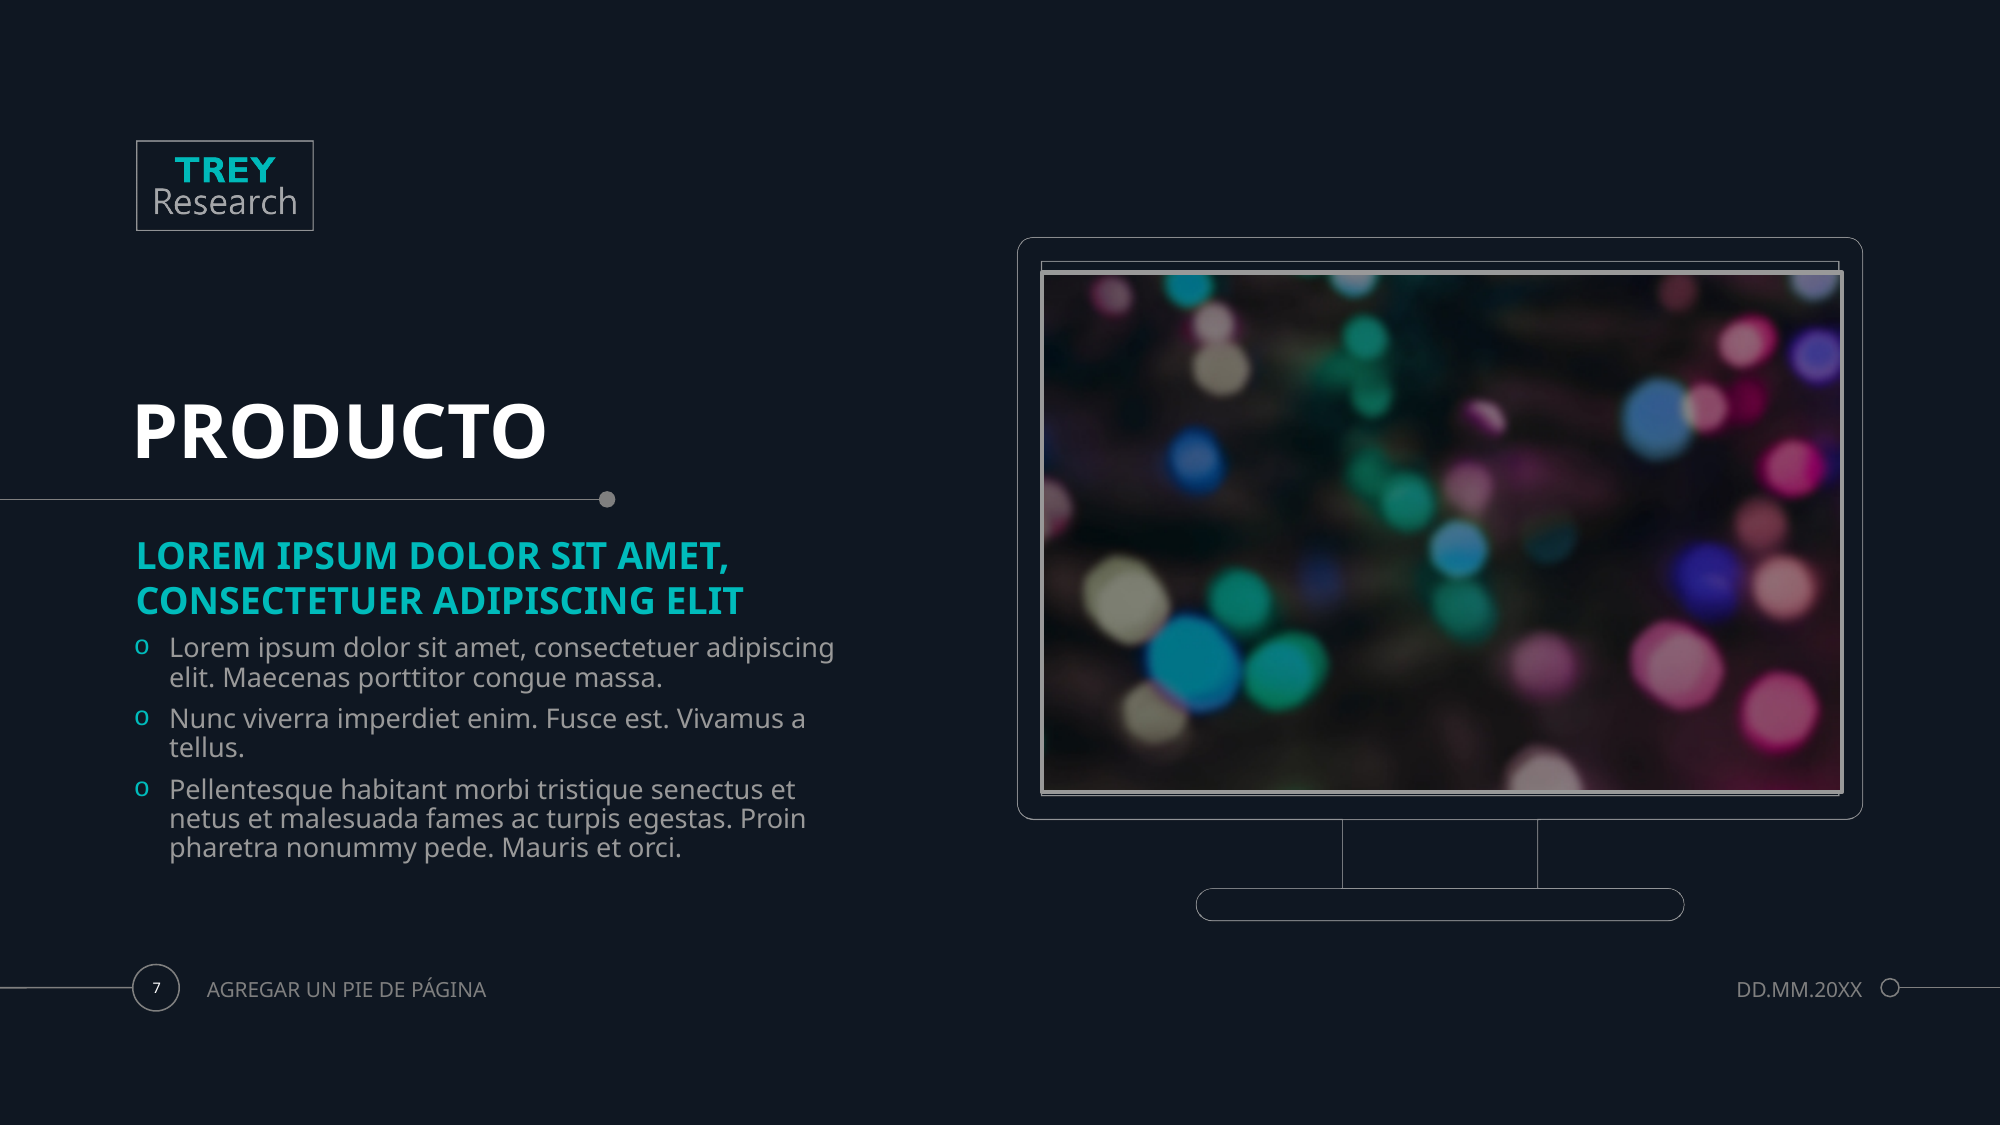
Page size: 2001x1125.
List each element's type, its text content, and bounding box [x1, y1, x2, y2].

picture [136, 140, 314, 232]
title PRODUCTO [131, 342, 864, 475]
picture [1015, 235, 1865, 923]
list LOREM IPSUM DOLOR SIT AMET, CONSECTETUER ADIPISCING ELIT [135, 532, 865, 626]
slide_number DD.MM.20XX [1643, 964, 1863, 1014]
list Lorem ipsum dolor sit amet, consectetuer adipiscing elit. Maecenas porttitor congue massa. Nunc viverra imperdiet enim. Fusce est. Vivamus a tellus. Pellentesque habitant morbi tristique senectus et netus et malesuada fames ac turpis egestas. Proin pharetra nonummy pede. Mauris et orci. [133, 634, 865, 853]
slide_number ‹#› [127, 964, 186, 1014]
footer AGREGAR UN PIE DE PÁGINA [191, 964, 671, 1014]
